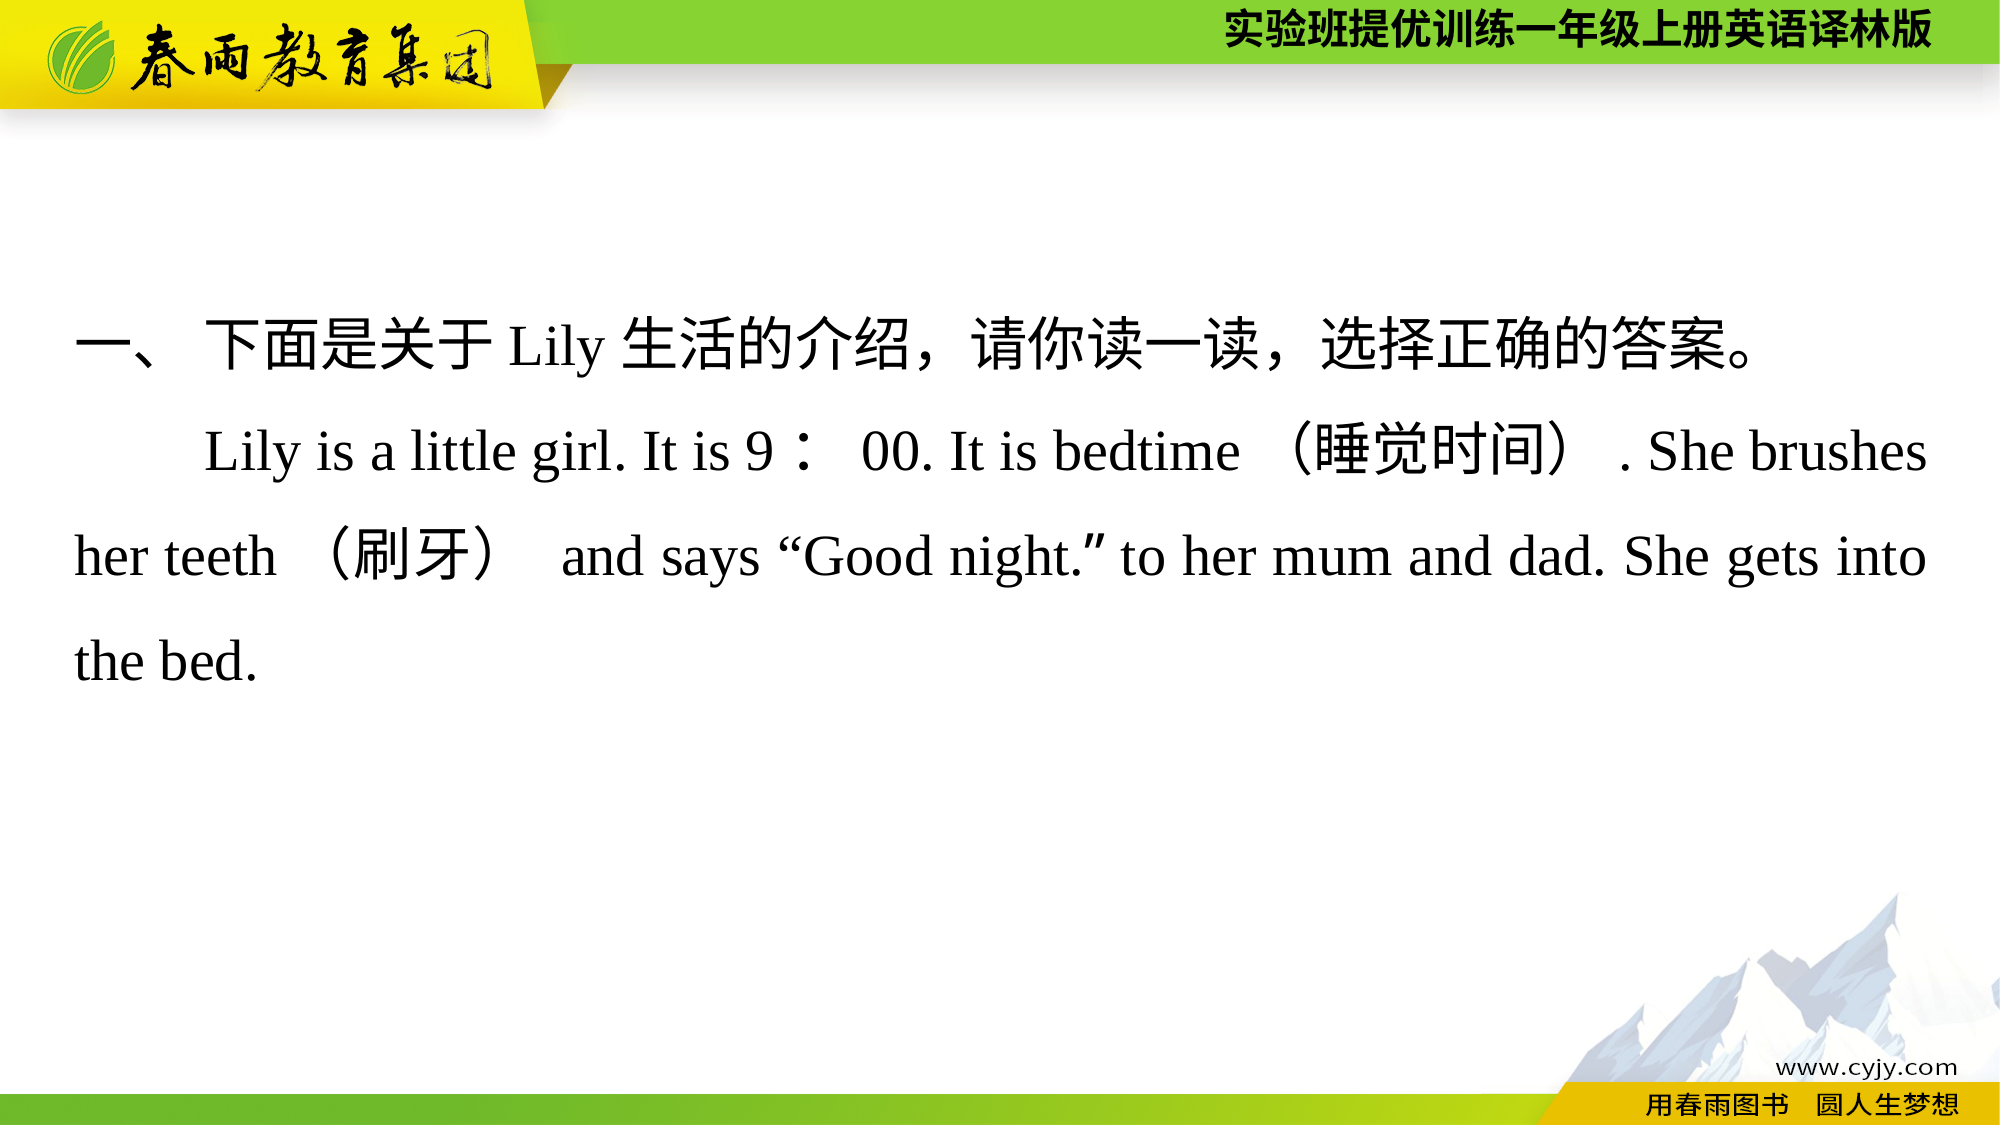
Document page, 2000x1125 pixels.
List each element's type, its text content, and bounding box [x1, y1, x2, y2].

picture [0, 0, 2000, 1125]
list 一、 下面是关于Lily生活的介绍，请你读一读，选择正确的答案。 Lily is a little girl. It is 9：00. It is bedtime（睡觉时间）. She brushes her teeth（刷牙） and says “Good night.” to her mum and dad. She gets into the bed. [59, 264, 1944, 705]
